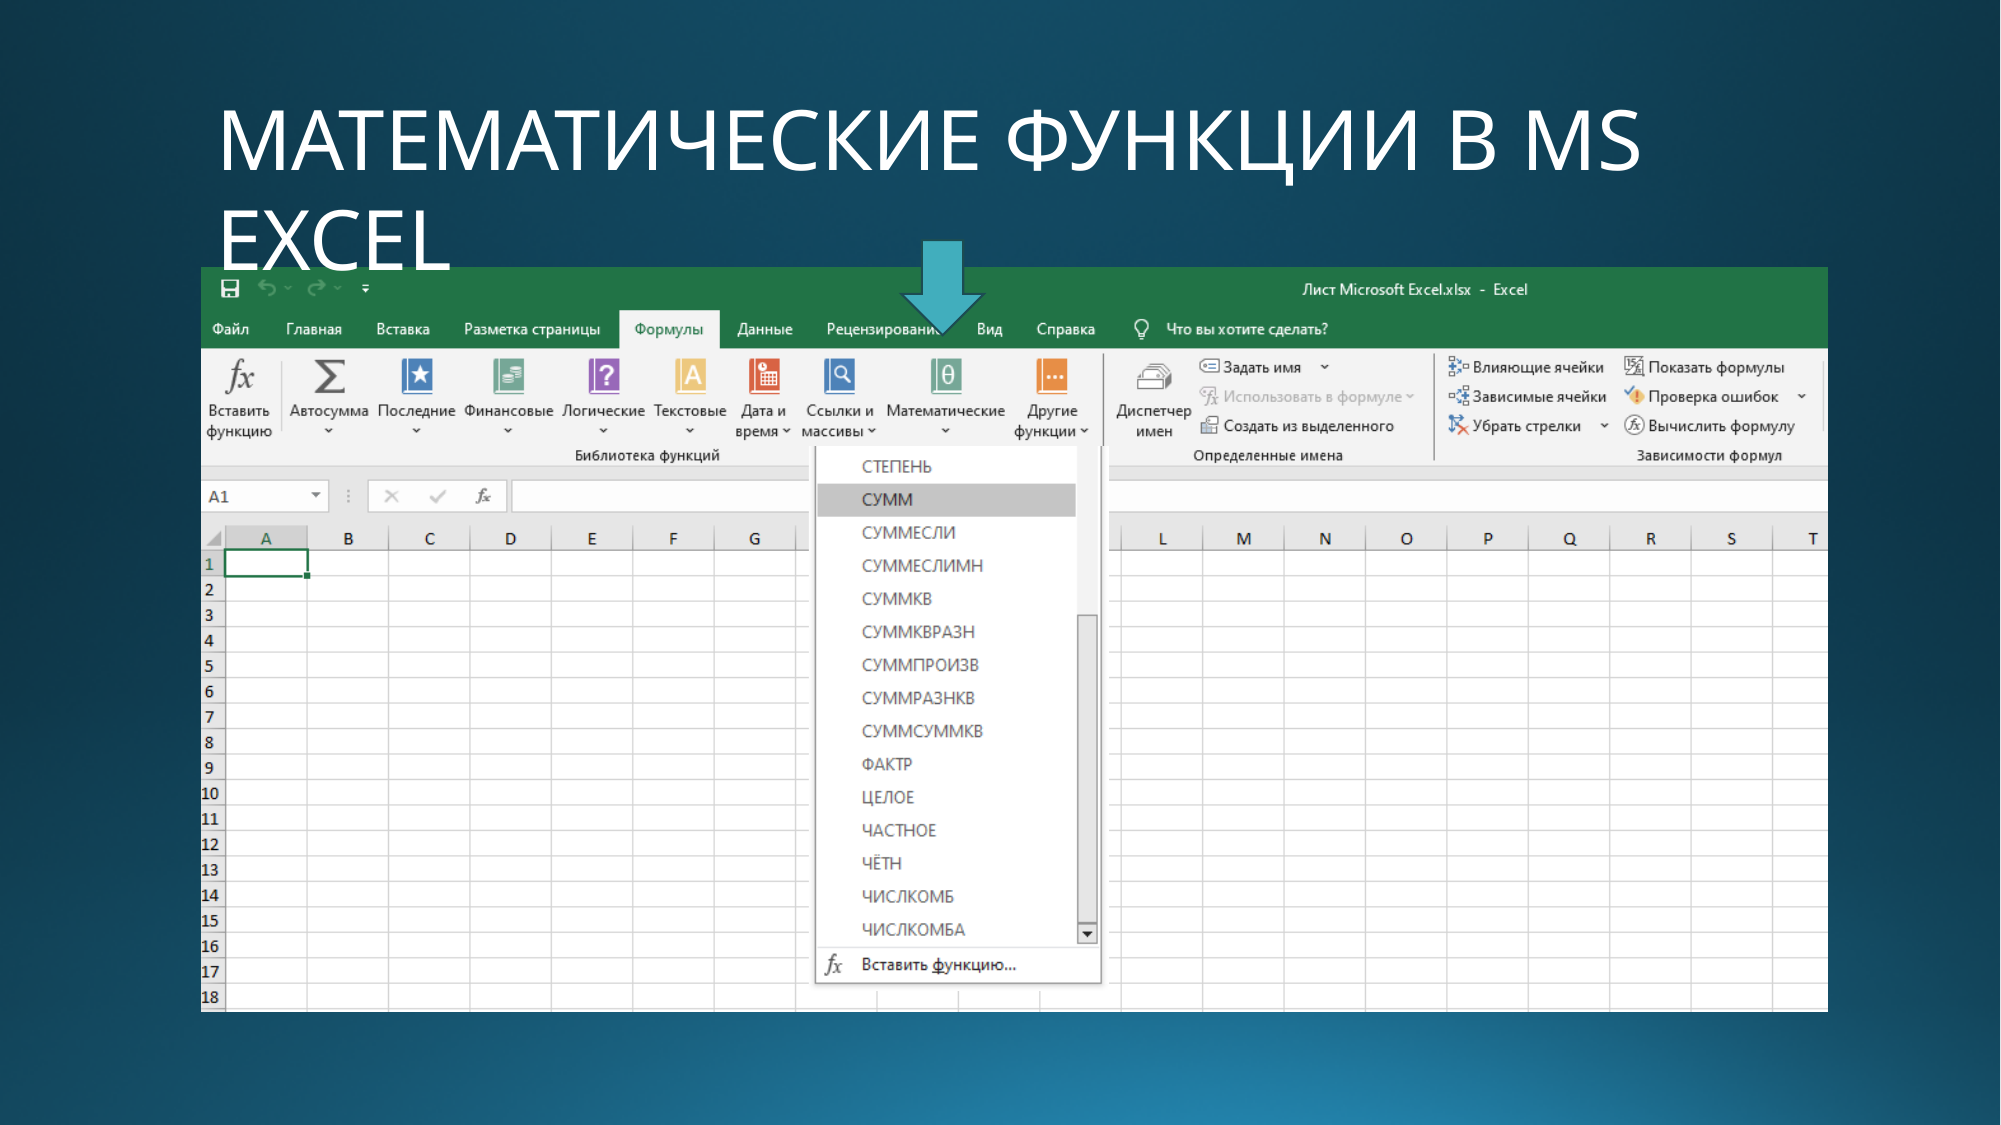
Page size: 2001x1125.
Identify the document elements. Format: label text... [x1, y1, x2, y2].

picture [0, 0, 2001, 1125]
text_box МАТЕМАТИЧЕСКИЕ ФУНКЦИИ В MS EXCEL [201, 79, 1858, 295]
